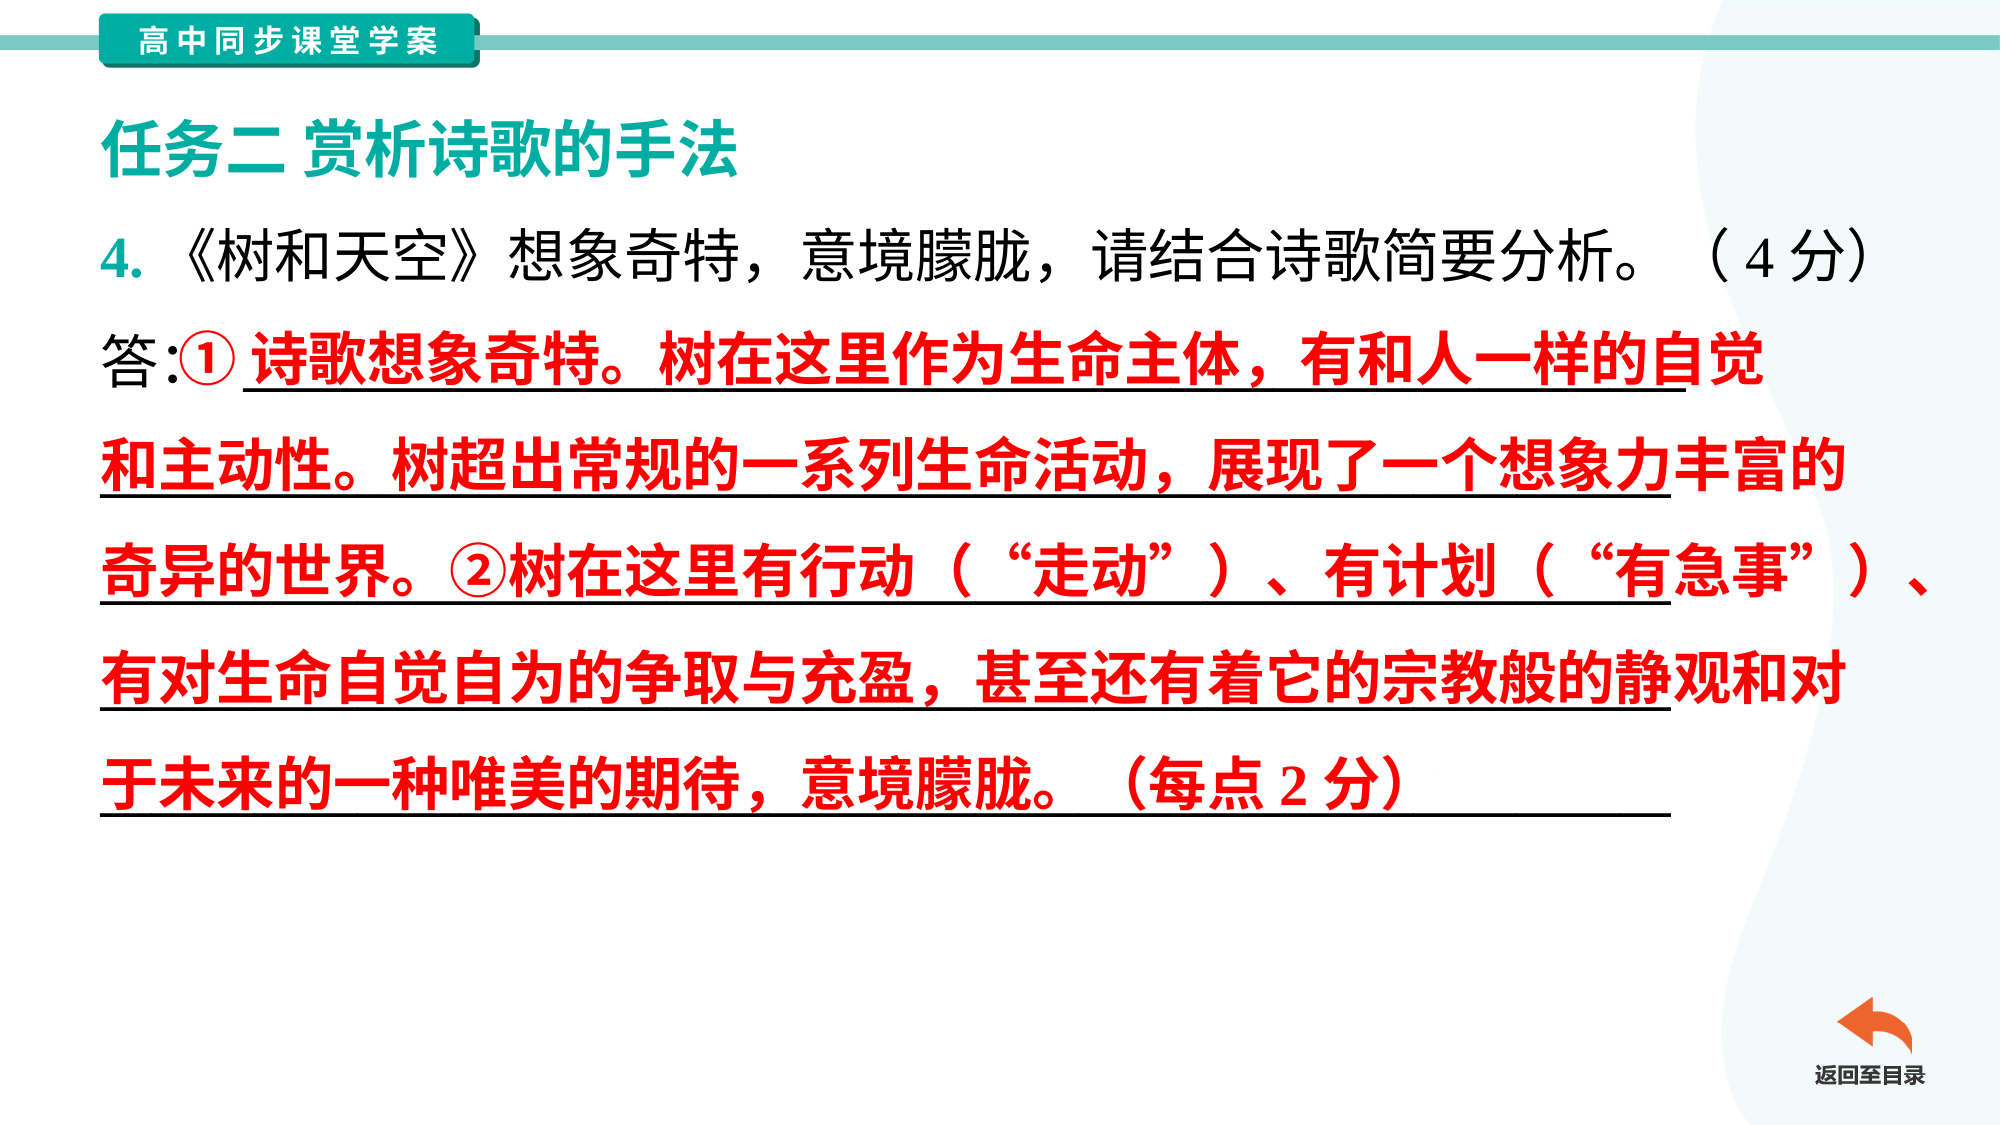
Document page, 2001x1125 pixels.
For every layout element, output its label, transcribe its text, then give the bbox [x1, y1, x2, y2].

text_box 任务二 赏析诗歌的手法 [100, 76, 1899, 183]
text_box 4.《树和天空》想象奇特，意境朦胧，请结合诗歌简要分析。（4分） 答： ________________________________________________________ _____________________________________________________________ _____________________________________________________________ _____________________________________________________________ _____________________________________________________________ [100, 183, 1899, 285]
picture [0, 0, 2000, 1125]
text_box ①诗歌想象奇特。树在这里作为生命主体，有和人一样的自觉 和主动性。树超出常规的一系列生命活动，展现了一个想象力丰富的 奇异的世界。②树在这里有行动（“走动”）、有计划（“有急事”）、 有对生命自觉自为的争取与充盈，甚至还有着它的宗教般的静观和对 于未来的一种唯美的期待，意境朦胧。（每点2分） [100, 285, 1899, 818]
